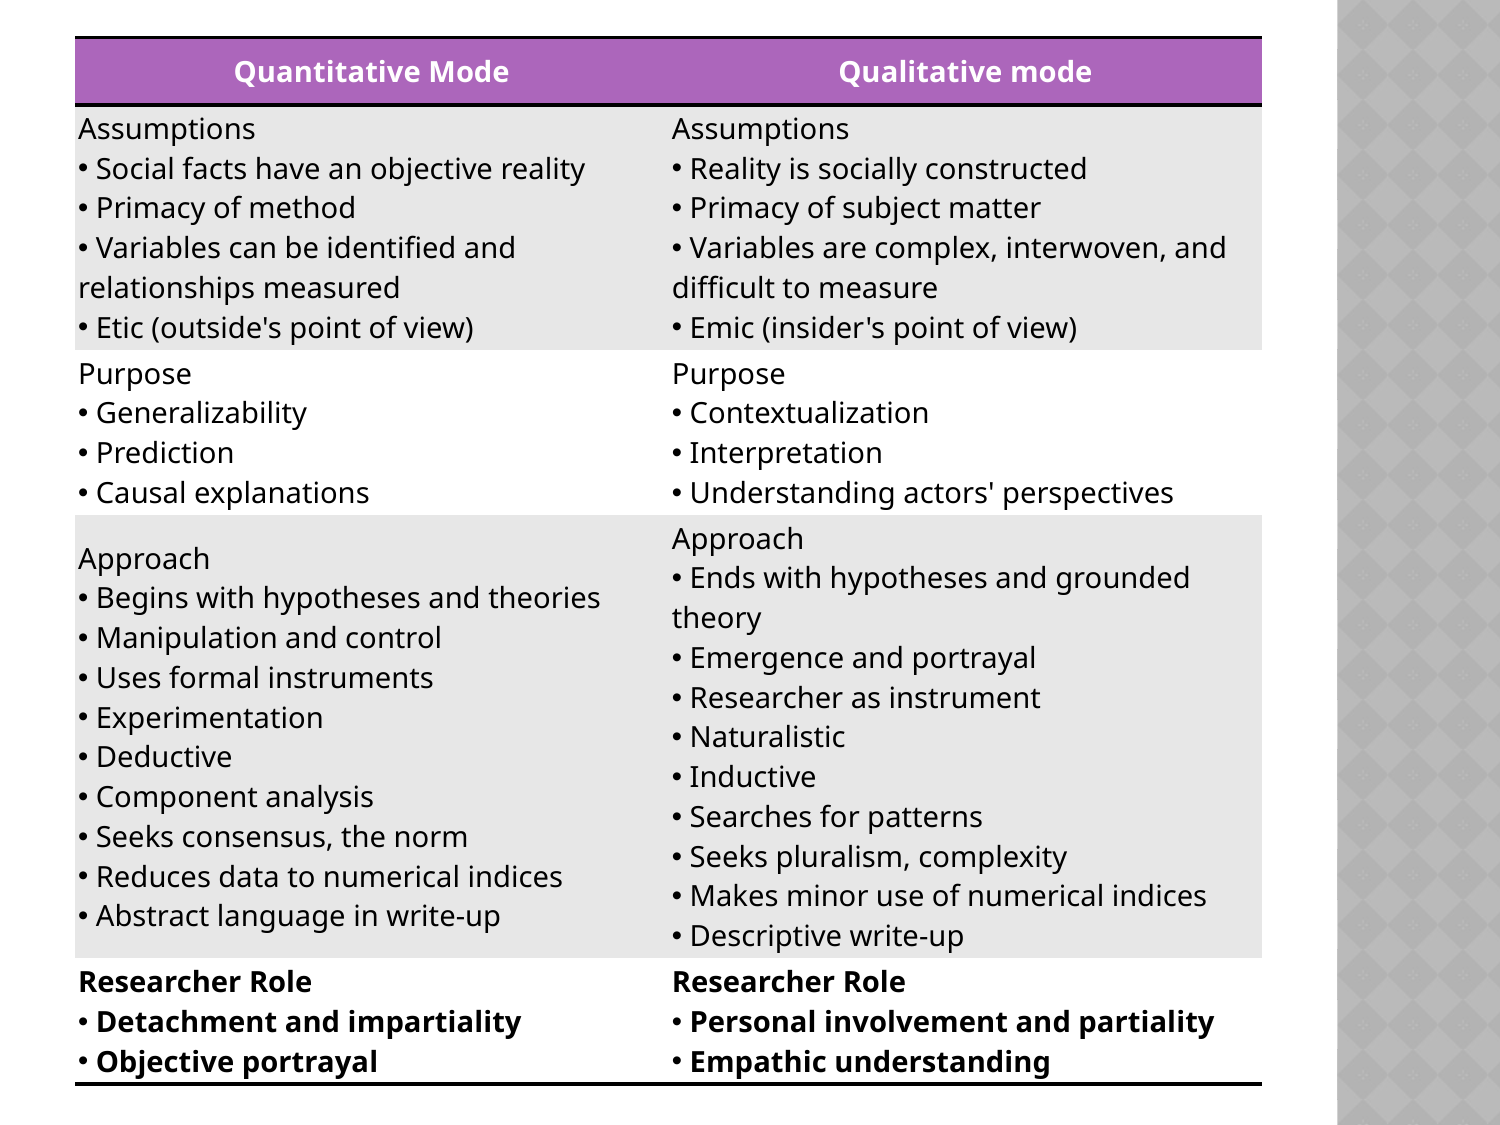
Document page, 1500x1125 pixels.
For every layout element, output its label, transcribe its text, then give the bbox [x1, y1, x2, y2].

table_cell Assumptions Reality is socially constructed Primacy of subject matter Variables are complex, interwoven, and difficult to measure Emic (insider's point of view) [669, 107, 1262, 350]
table_cell Assumptions Social facts have an objective reality Primacy of method Variables can be identified and relationships measured Etic (outside's point of view) [75, 107, 669, 350]
table_cell Purpose Generalizability Prediction Causal explanations [75, 350, 669, 515]
table_cell Approach Ends with hypotheses and grounded theory Emergence and portrayal Researcher as instrument Naturalistic Inductive Searches for patterns Seeks pluralism, complexity Makes minor use of numerical indices Descriptive write-up [669, 515, 1262, 958]
table_header Quantitative Mode [75, 39, 669, 103]
table_cell Purpose Contextualization Interpretation Understanding actors' perspectives [669, 350, 1262, 515]
table_cell Researcher Role Detachment and impartiality Objective portrayal [75, 958, 669, 1082]
table_cell Approach Begins with hypotheses and theories Manipulation and control Uses formal instruments Experimentation Deductive Component analysis Seeks consensus, the norm Reduces data to numerical indices Abstract language in write-up [75, 515, 669, 958]
table_header Qualitative mode [669, 39, 1262, 103]
table_cell Researcher Role Personal involvement and partiality Empathic understanding [669, 958, 1262, 1082]
